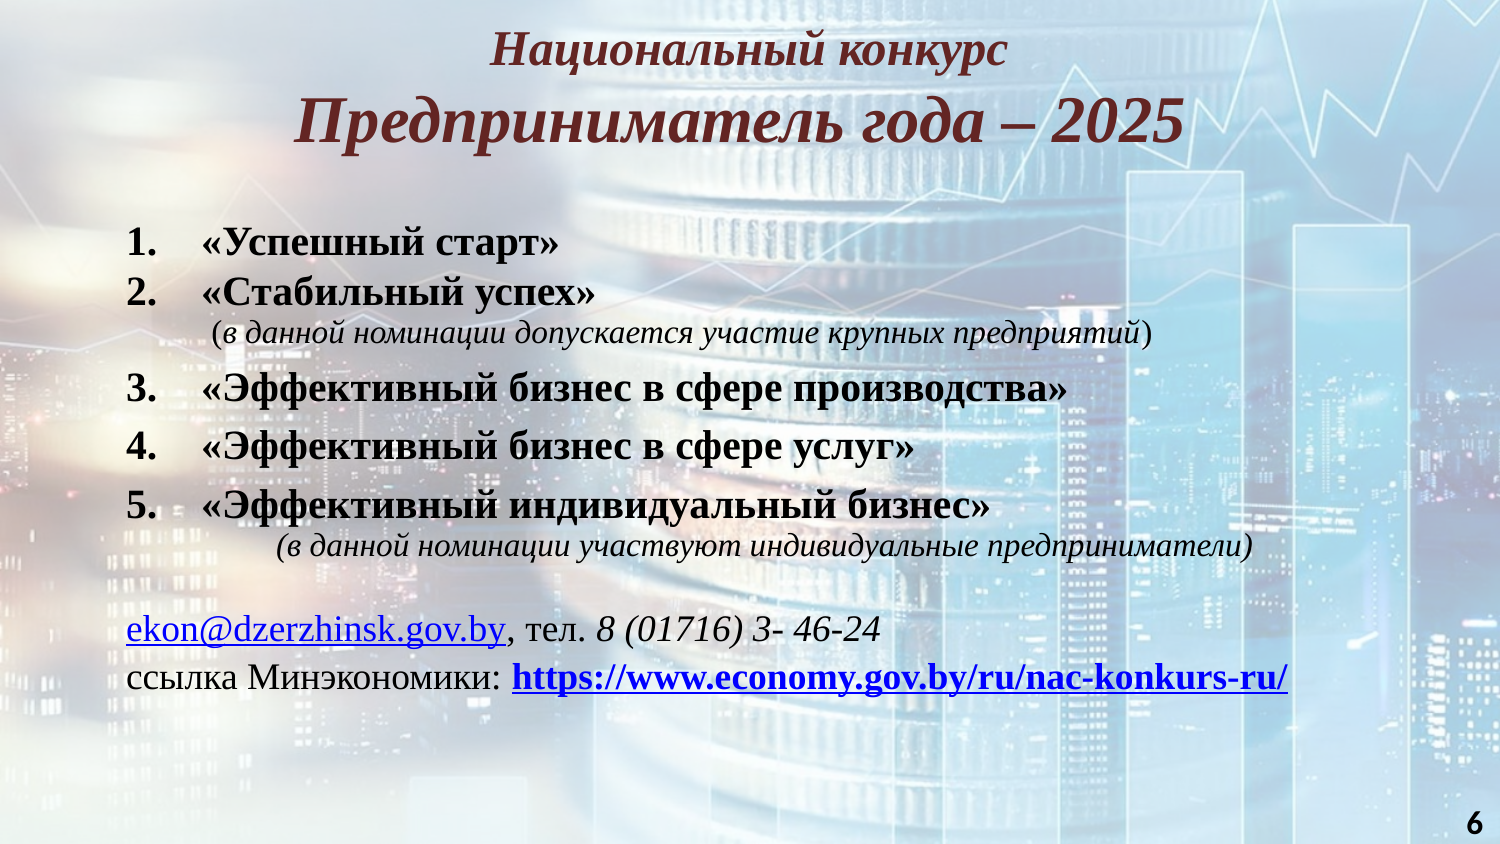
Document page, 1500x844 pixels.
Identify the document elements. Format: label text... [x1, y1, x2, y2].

text_box [29, 173, 1282, 824]
slide_number 6 [1148, 798, 1499, 844]
text_box Национальный конкурс Предприниматель года – 2025 «Успешный старт» «Стабильный успех» (в данной номинации допускается участие крупных предприятий) «Эффективный бизнес в сфере производства» «Эффективный бизнес в сфере услуг» «Эффективный индивидуальный бизнес» (в данной номинации участвуют индивидуальные предприниматели) ekon@dzerzhinsk.gov.by, тел. 8 (01716) 3- 46-24 ссылка Минэкономики: https://www.economy.gov.by/ru/nac-konkurs-ru/ [111, 8, 1388, 151]
